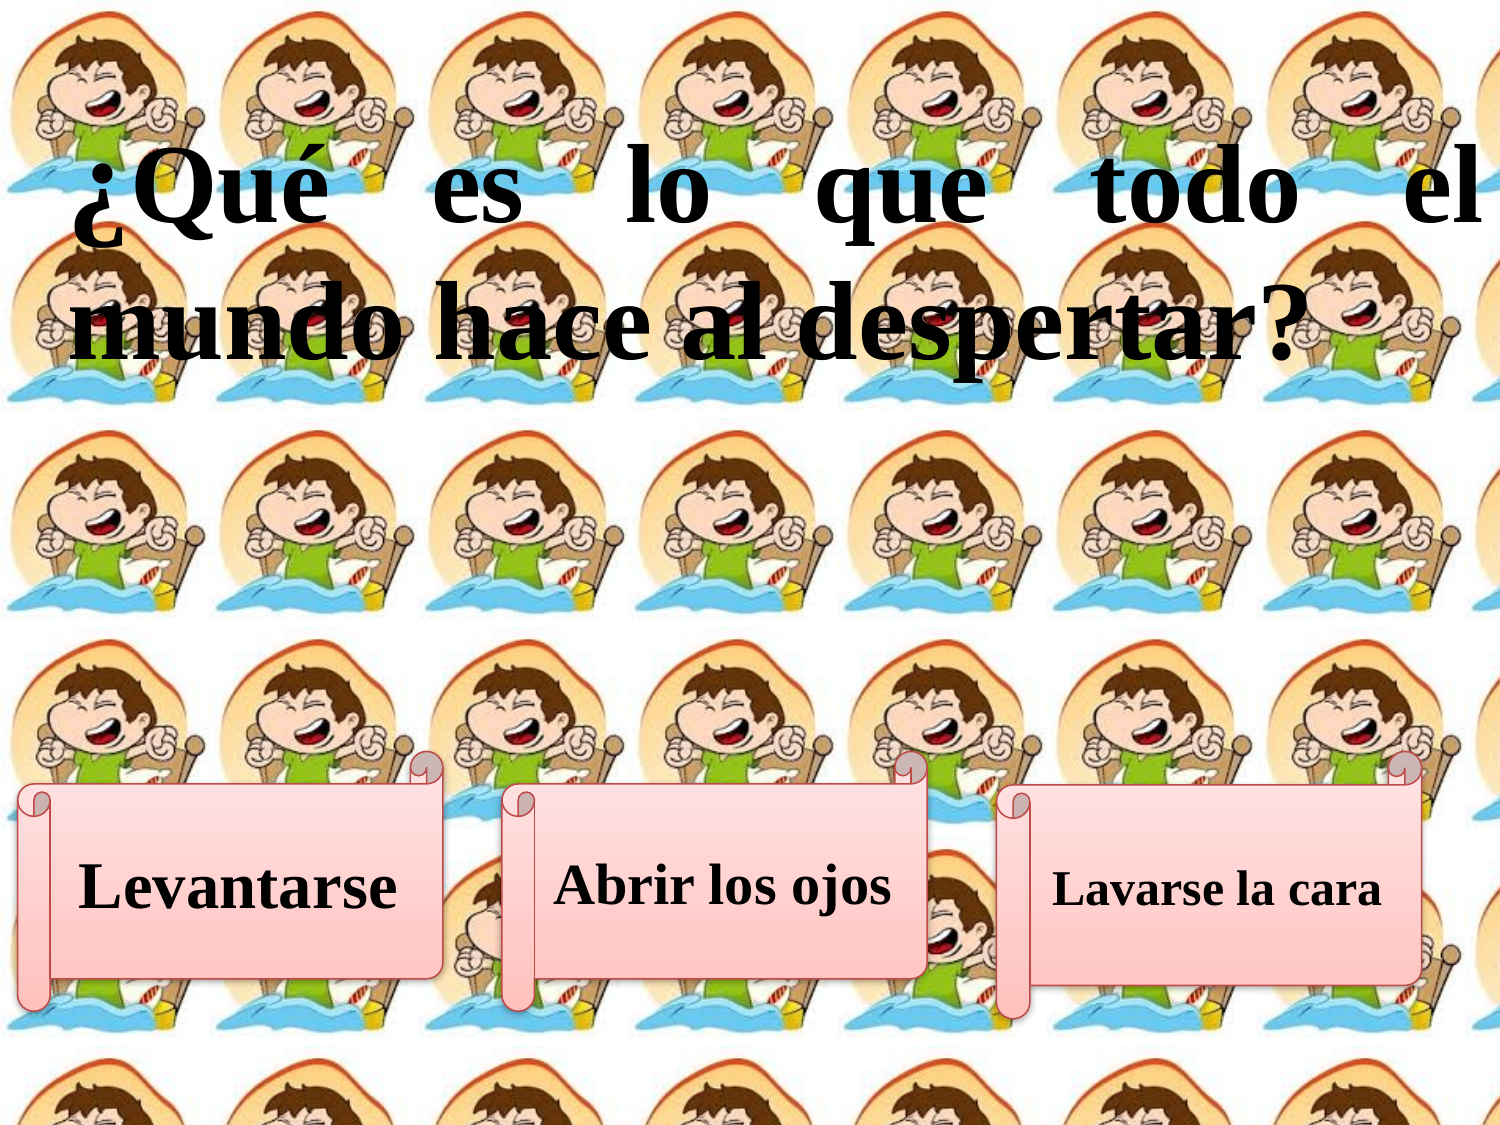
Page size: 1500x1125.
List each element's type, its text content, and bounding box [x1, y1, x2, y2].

text_box Levantarse [16, 750, 444, 1013]
text_box Lavarse la cara [995, 750, 1423, 1020]
picture [0, 0, 1500, 1125]
text_box Abrir los ojos [501, 750, 928, 1013]
text_box ¿Qué es lo que todo el mundo hace al despertar? [53, 89, 1500, 390]
